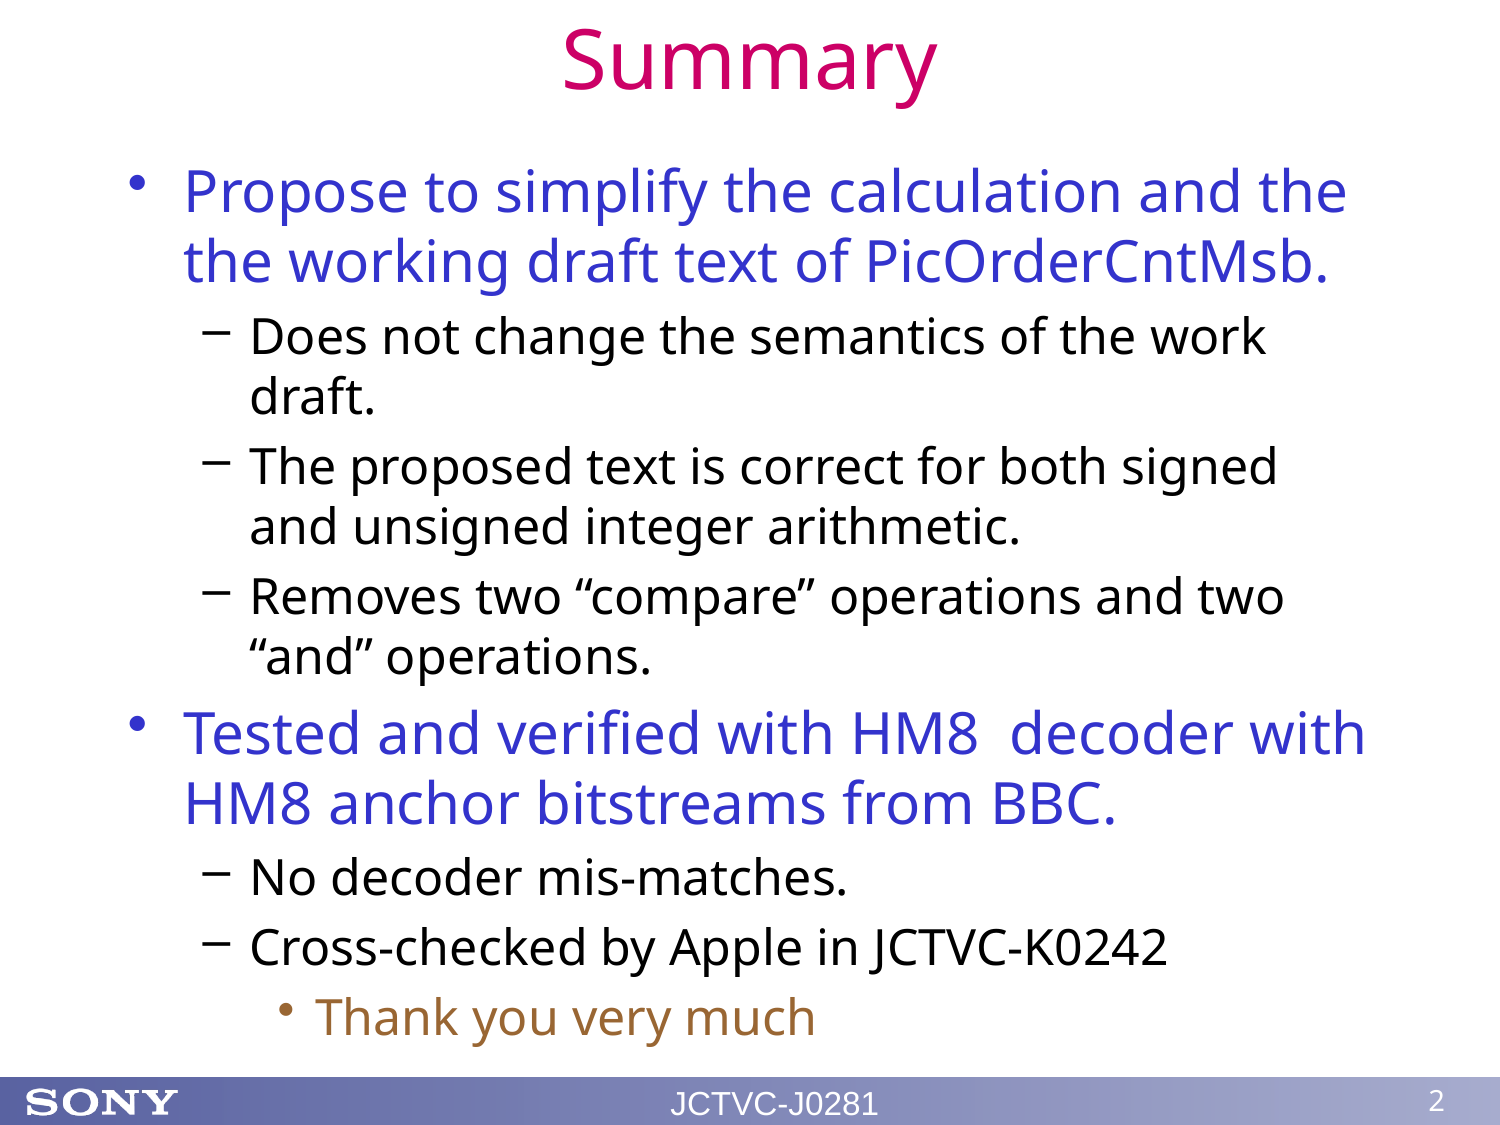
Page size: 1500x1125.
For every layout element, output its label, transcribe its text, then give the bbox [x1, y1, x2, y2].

footer JCTVC-J0281 [537, 1074, 1013, 1125]
picture [26, 1088, 178, 1116]
list Propose to simplify the calculation and the the working draft text of PicOrderCntMsb. Does not change the semantics of the work draft. The proposed text is correct for both signed and unsigned integer arithmetic. Removes two “compare” operations and two “and” operations. Tested and verified with HM8 decoder with HM8 anchor bitstreams from BBC. No decoder mis-matches. Cross-checked by Apple in JCTVC-K0242 Thank you very much [112, 146, 1393, 1074]
title Summary [112, 0, 1388, 115]
slide_number 2 [1147, 1074, 1461, 1125]
